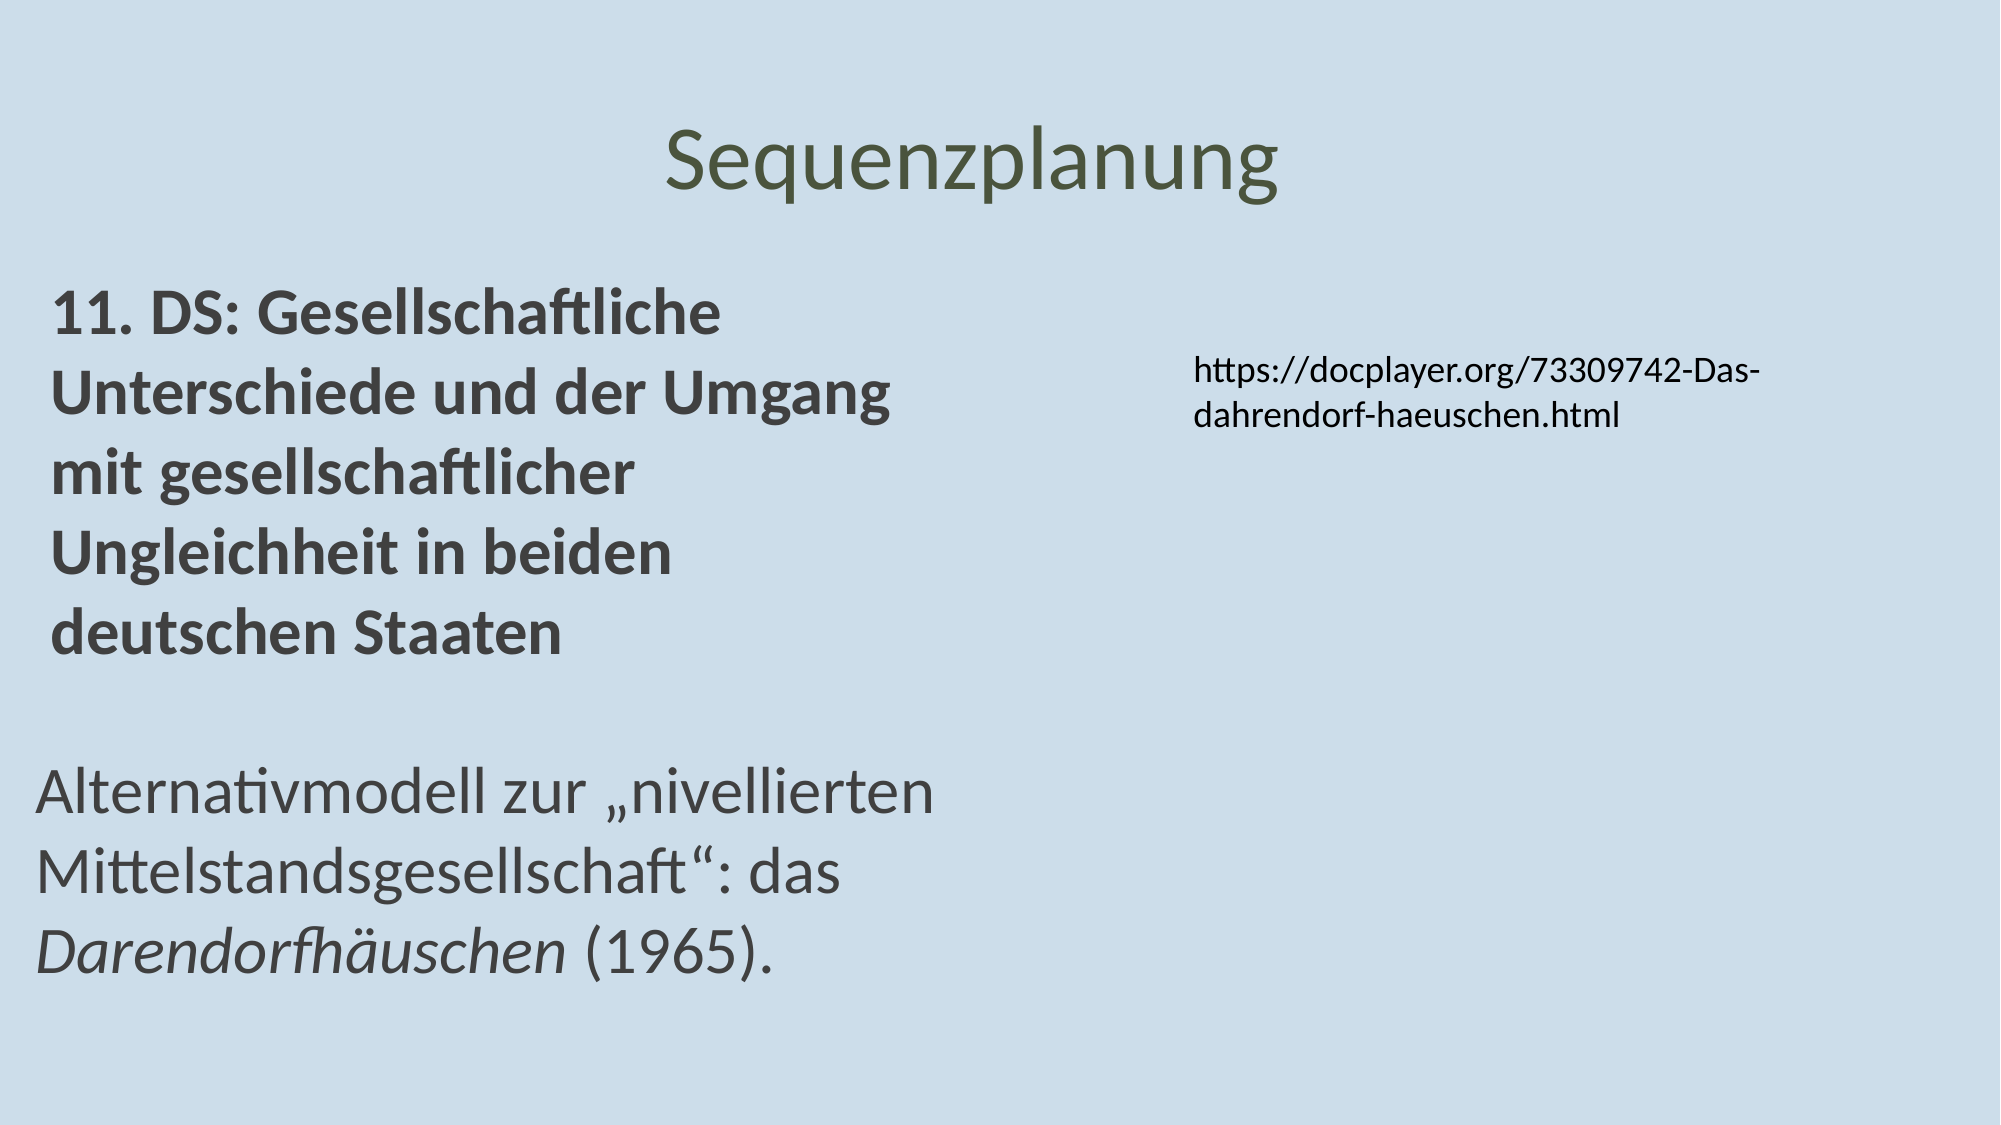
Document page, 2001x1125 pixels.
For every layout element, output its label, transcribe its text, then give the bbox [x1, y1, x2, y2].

text_box https://docplayer.org/73309742-Das-dahrendorf-haeuschen.html [1178, 337, 1811, 443]
text_box Sequenzplanung [137, 102, 1788, 222]
list 11. DS: Gesellschaftliche Unterschiede und der Umgang mit gesellschaftlicher Ungleichheit in beiden deutschen Staaten Alternativmodell zur „nivellierten Mittelstandsgesellschaft“: das Darendorfhäuschen (1965). [35, 260, 970, 1125]
